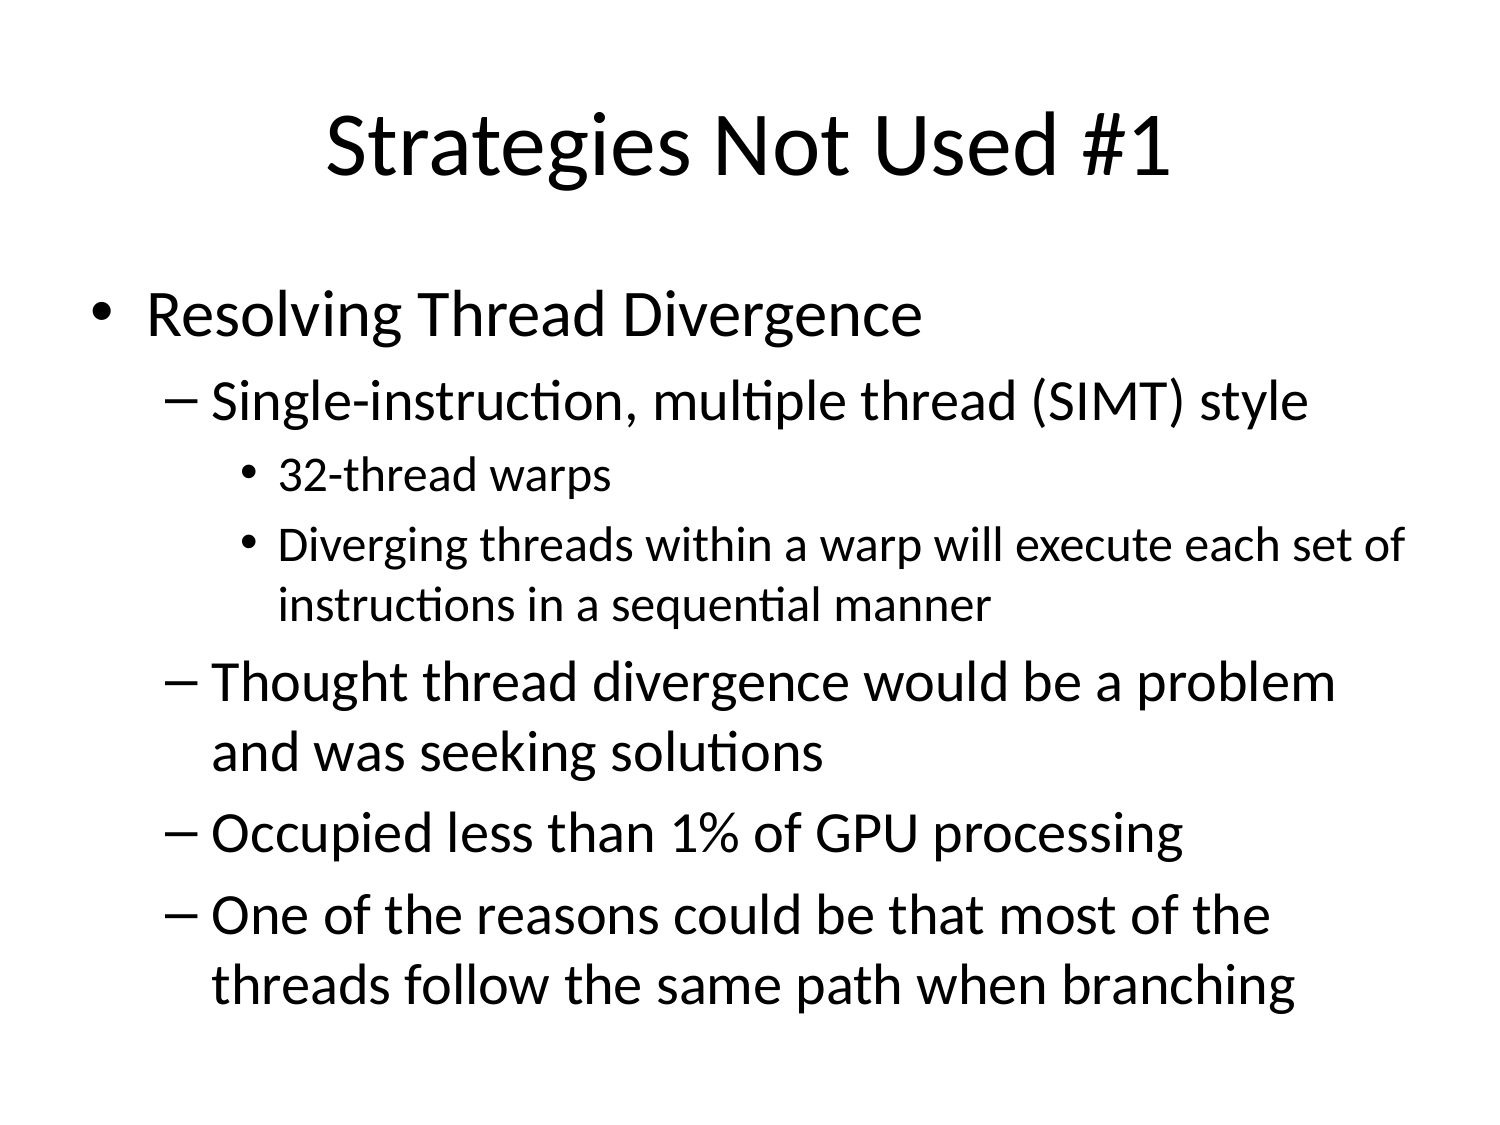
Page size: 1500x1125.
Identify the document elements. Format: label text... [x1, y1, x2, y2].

title Strategies Not Used #1 [75, 45, 1425, 233]
list Resolving Thread Divergence Single-instruction, multiple thread (SIMT) style 32-thread warps Diverging threads within a warp will execute each set of instructions in a sequential manner Thought thread divergence would be a problem and was seeking solutions Occupied less than 1% of GPU processing One of the reasons could be that most of the threads follow the same path when branching [75, 262, 1450, 1075]
